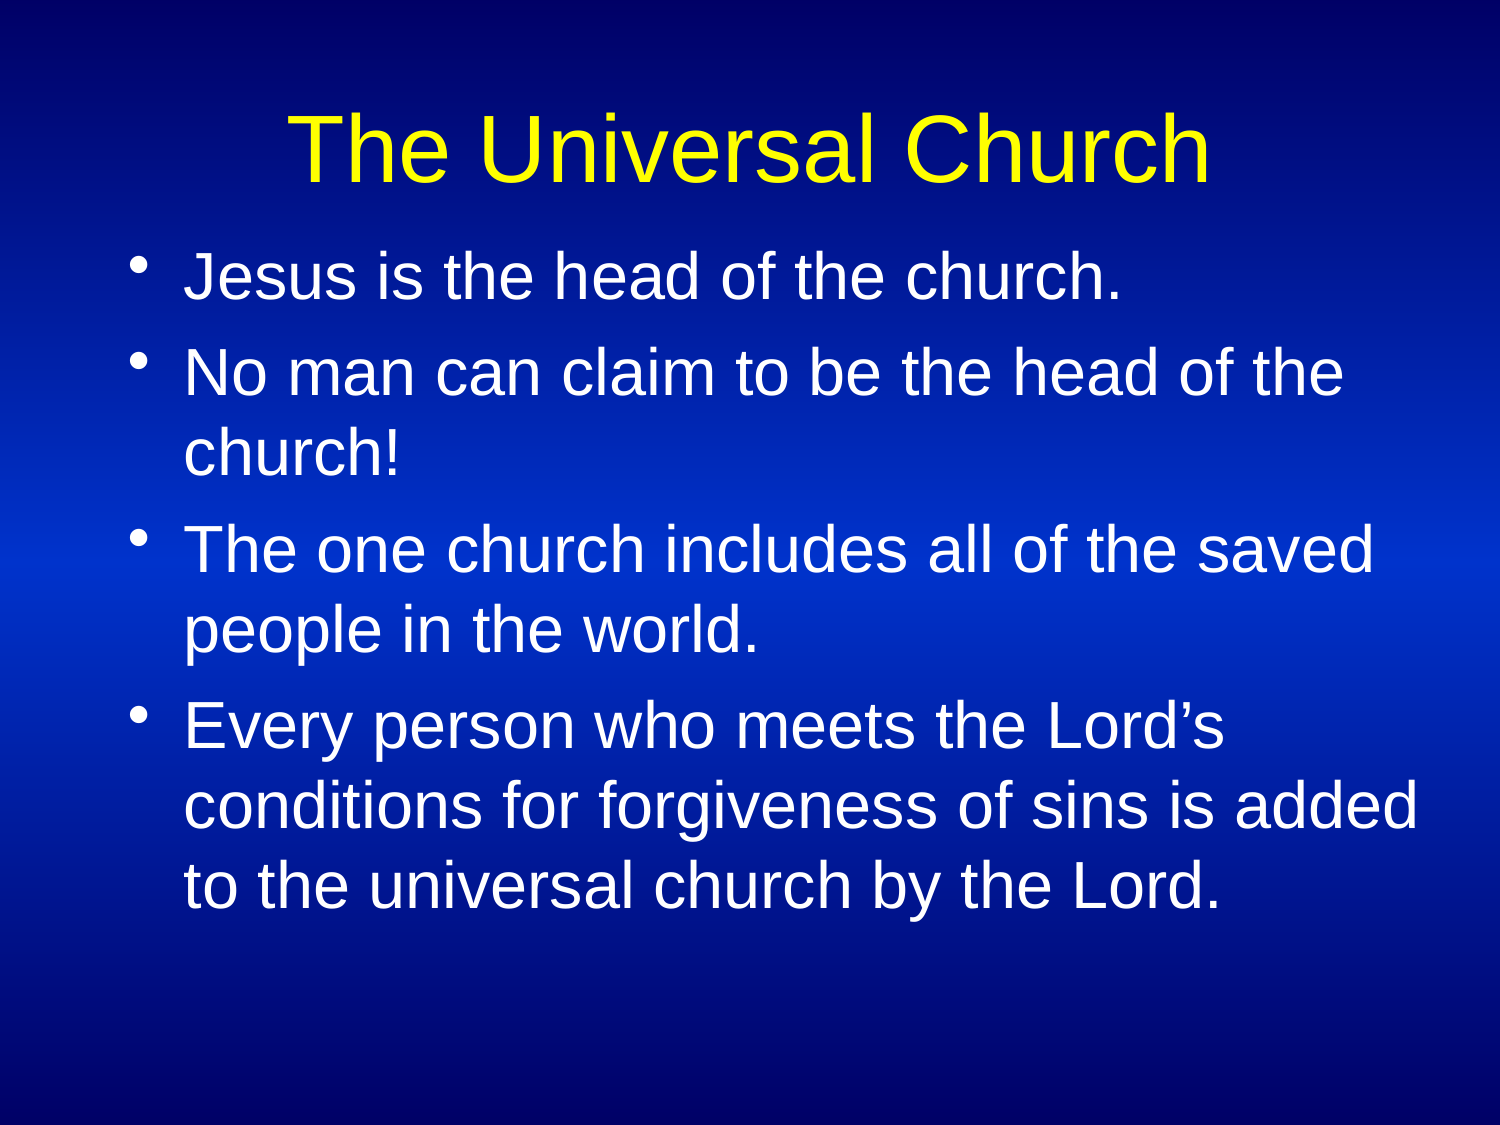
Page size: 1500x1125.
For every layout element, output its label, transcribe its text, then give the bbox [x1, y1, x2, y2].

title The Universal Church [37, 50, 1463, 238]
list Jesus is the head of the church. No man can claim to be the head of the church! The one church includes all of the saved people in the world. Every person who meets the Lord’s conditions for forgiveness of sins is added to the universal church by the Lord. [112, 224, 1463, 1000]
